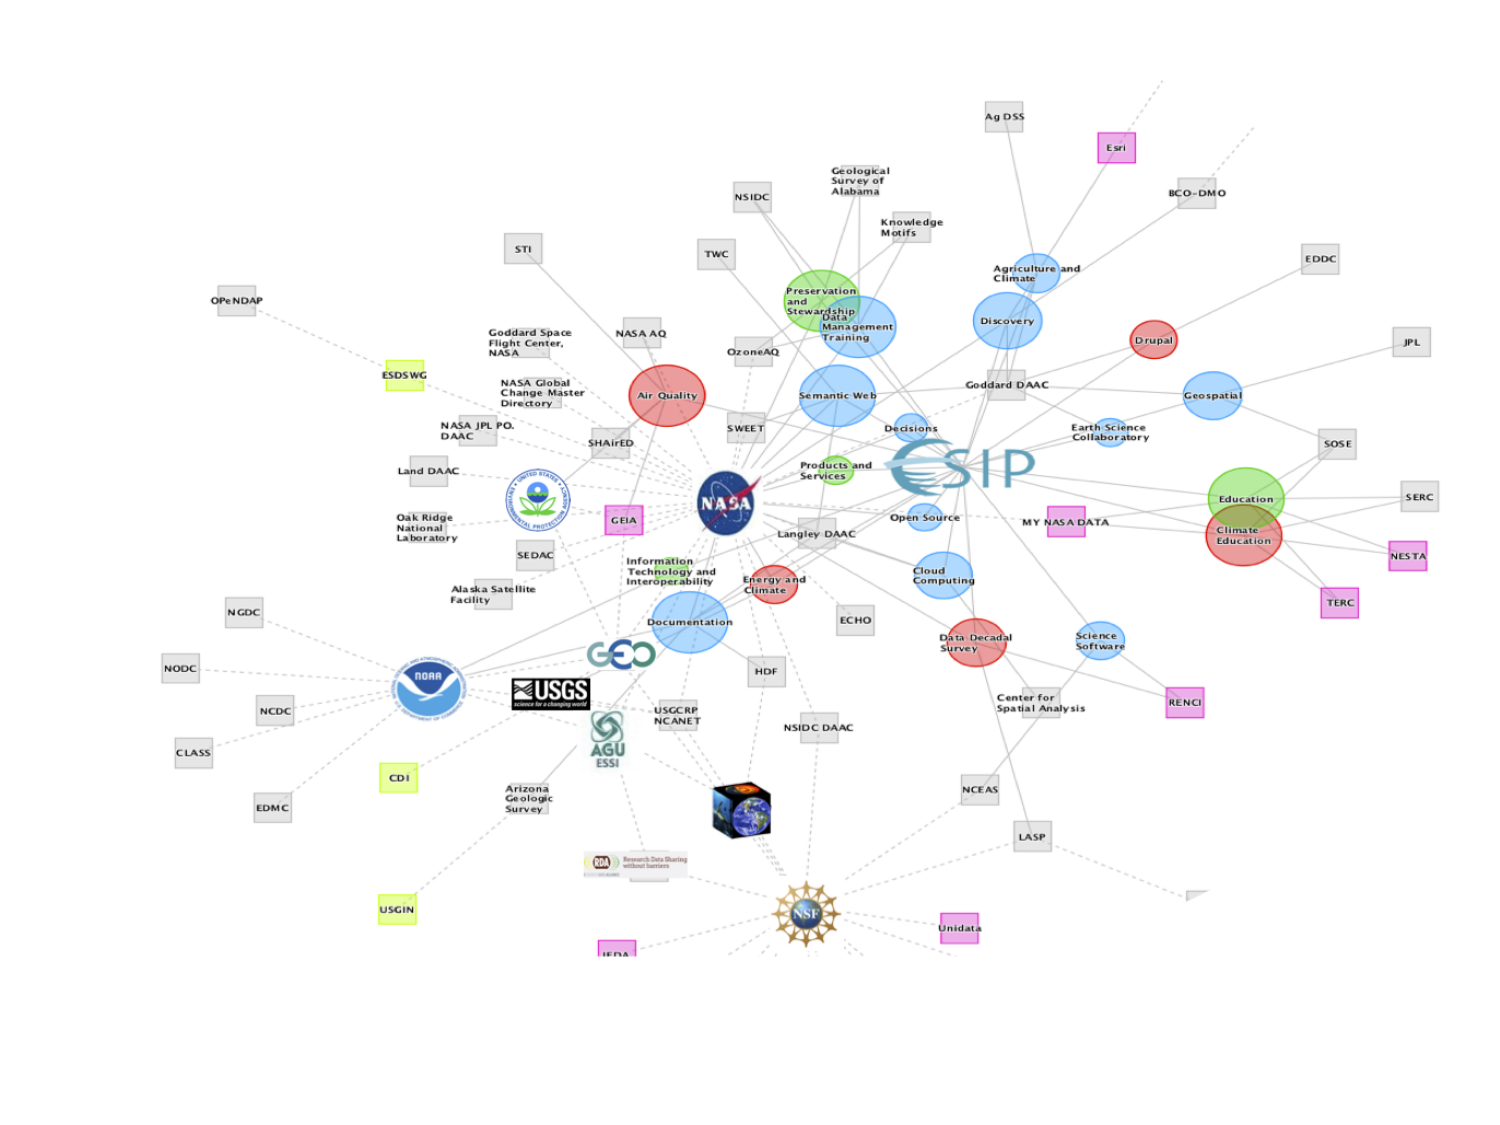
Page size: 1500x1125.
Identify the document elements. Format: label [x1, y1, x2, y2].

picture [0, 0, 1500, 996]
